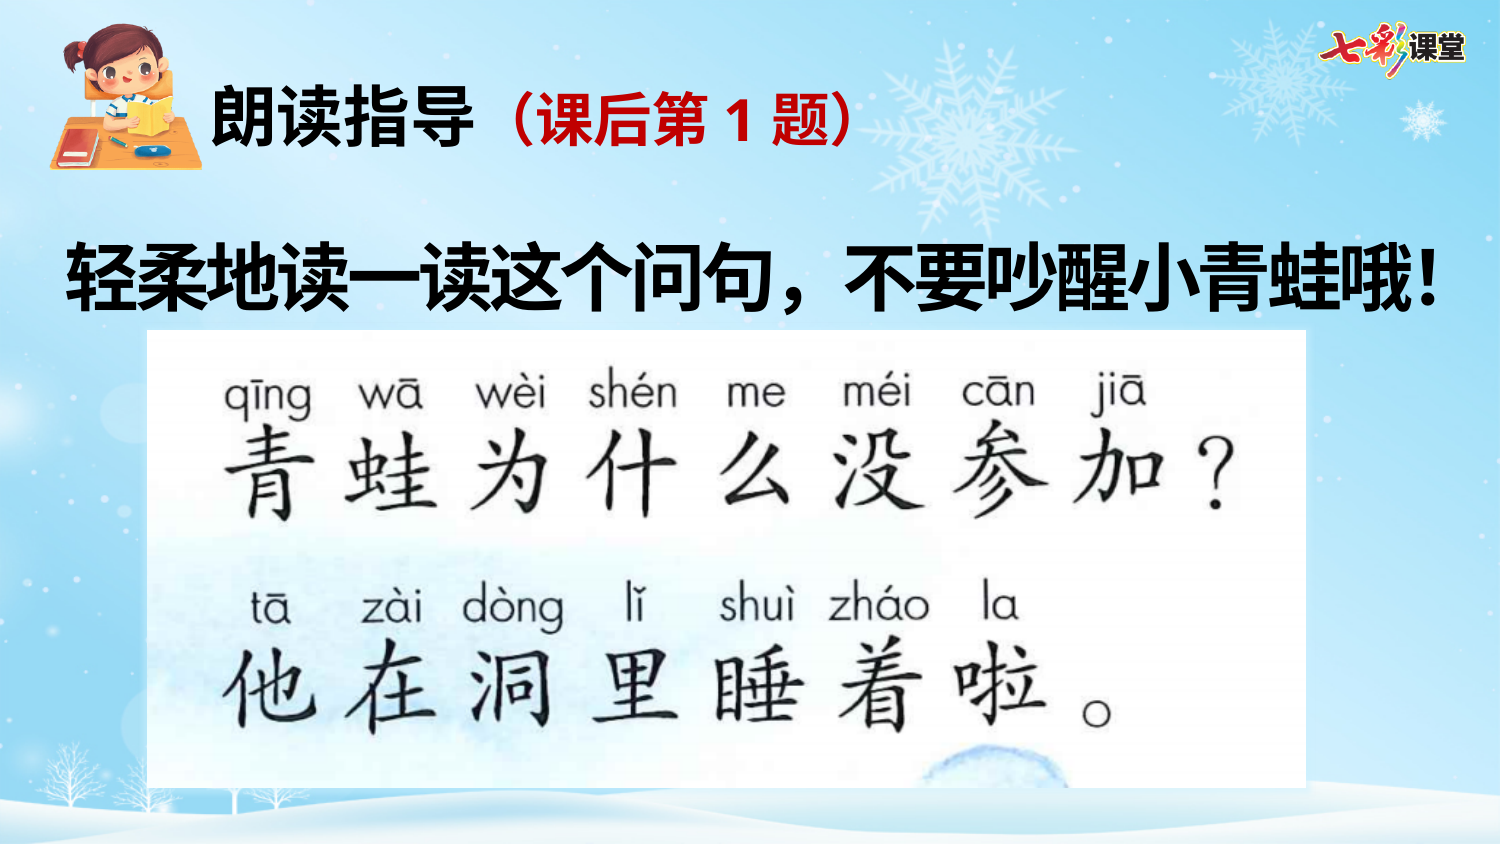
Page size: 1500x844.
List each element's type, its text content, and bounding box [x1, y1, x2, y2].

text_box 轻柔地读一读这个问句，不要吵醒小青蛙哦！ [53, 179, 1495, 326]
text_box 朗读指导（课后第1题） [213, 67, 1010, 163]
picture [0, 0, 1500, 844]
